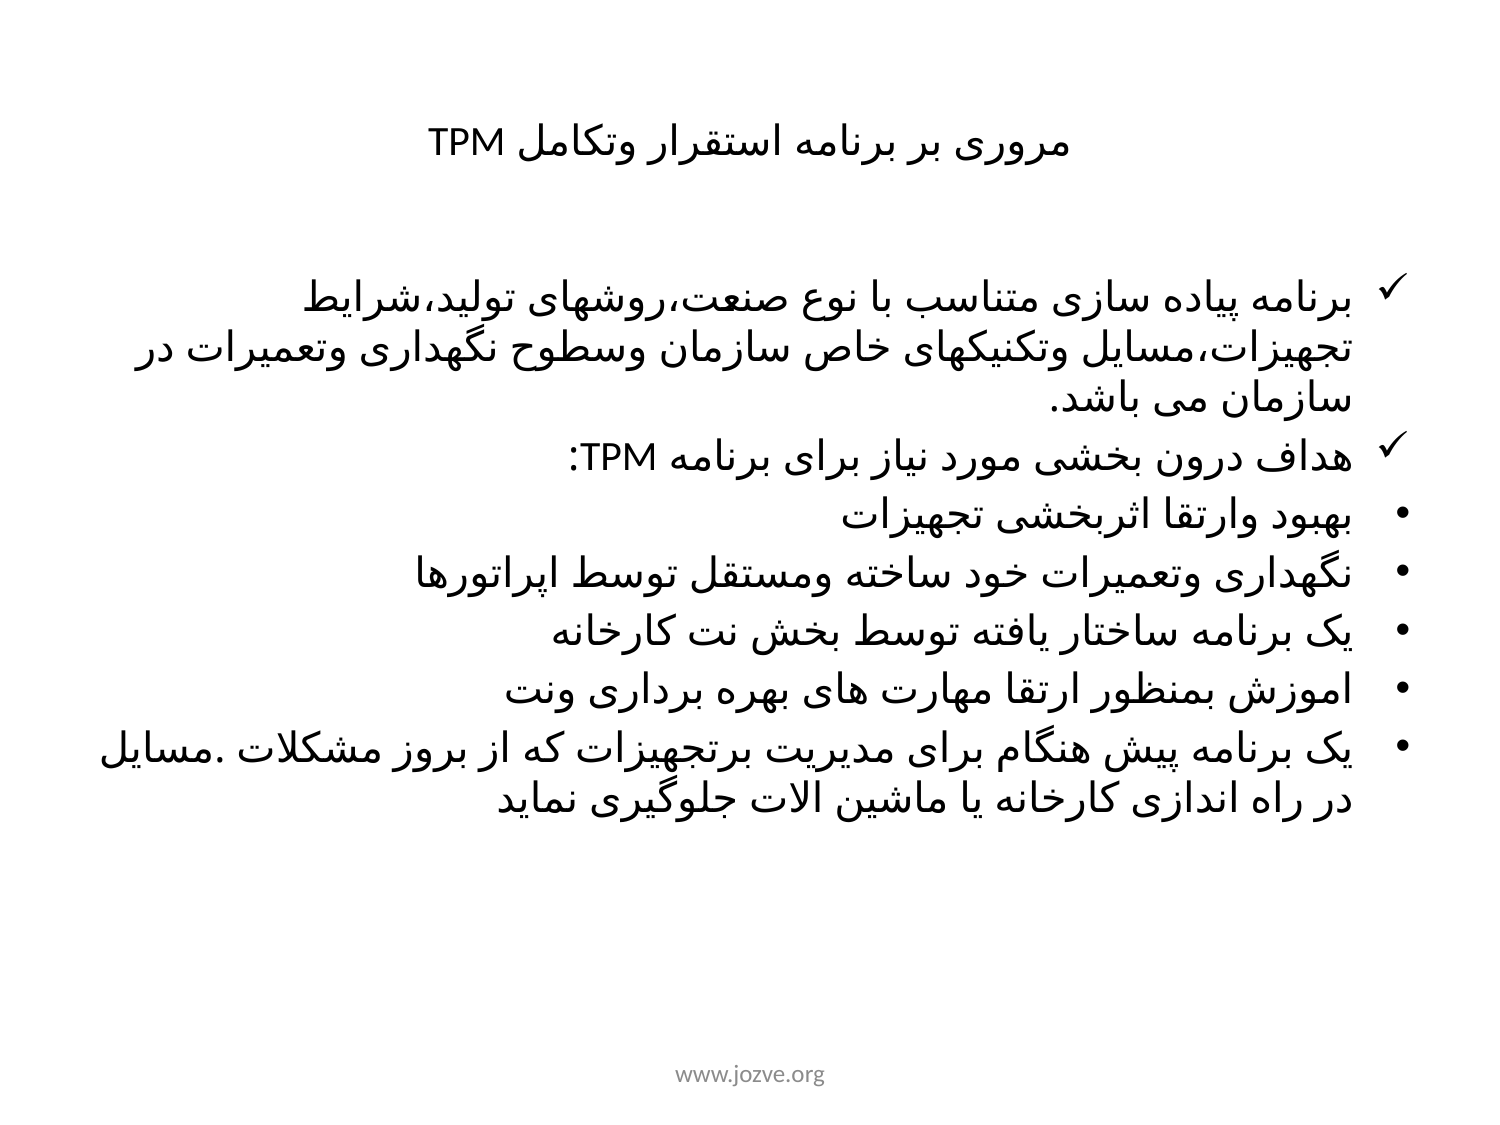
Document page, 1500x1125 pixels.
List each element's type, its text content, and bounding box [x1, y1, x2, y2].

title مروری بر برنامه استقرار وتکامل TPM [75, 45, 1425, 233]
footer www.jozve.org [512, 1042, 988, 1103]
list برنامه پیاده سازی متناسب با نوع صنعت،روشهای تولید،شرایط تجهیزات،مسایل وتکنیکهای خاص سازمان وسطوح نگهداری وتعمیرات در سازمان می باشد. هداف درون بخشی مورد نیاز برای برنامه TPM: بهبود وارتقا اثربخشی تجهیزات نگهداری وتعمیرات خود ساخته ومستقل توسط اپراتورها یک برنامه ساختار یافته توسط بخش نت کارخانه اموزش بمنظور ارتقا مهارت های بهره برداری ونت یک برنامه پیش هنگام برای مدیریت برتجهیزات که از بروز مشکلات .مسایل در راه اندازی کارخانه یا ماشین الات جلوگیری نماید [75, 262, 1425, 1005]
